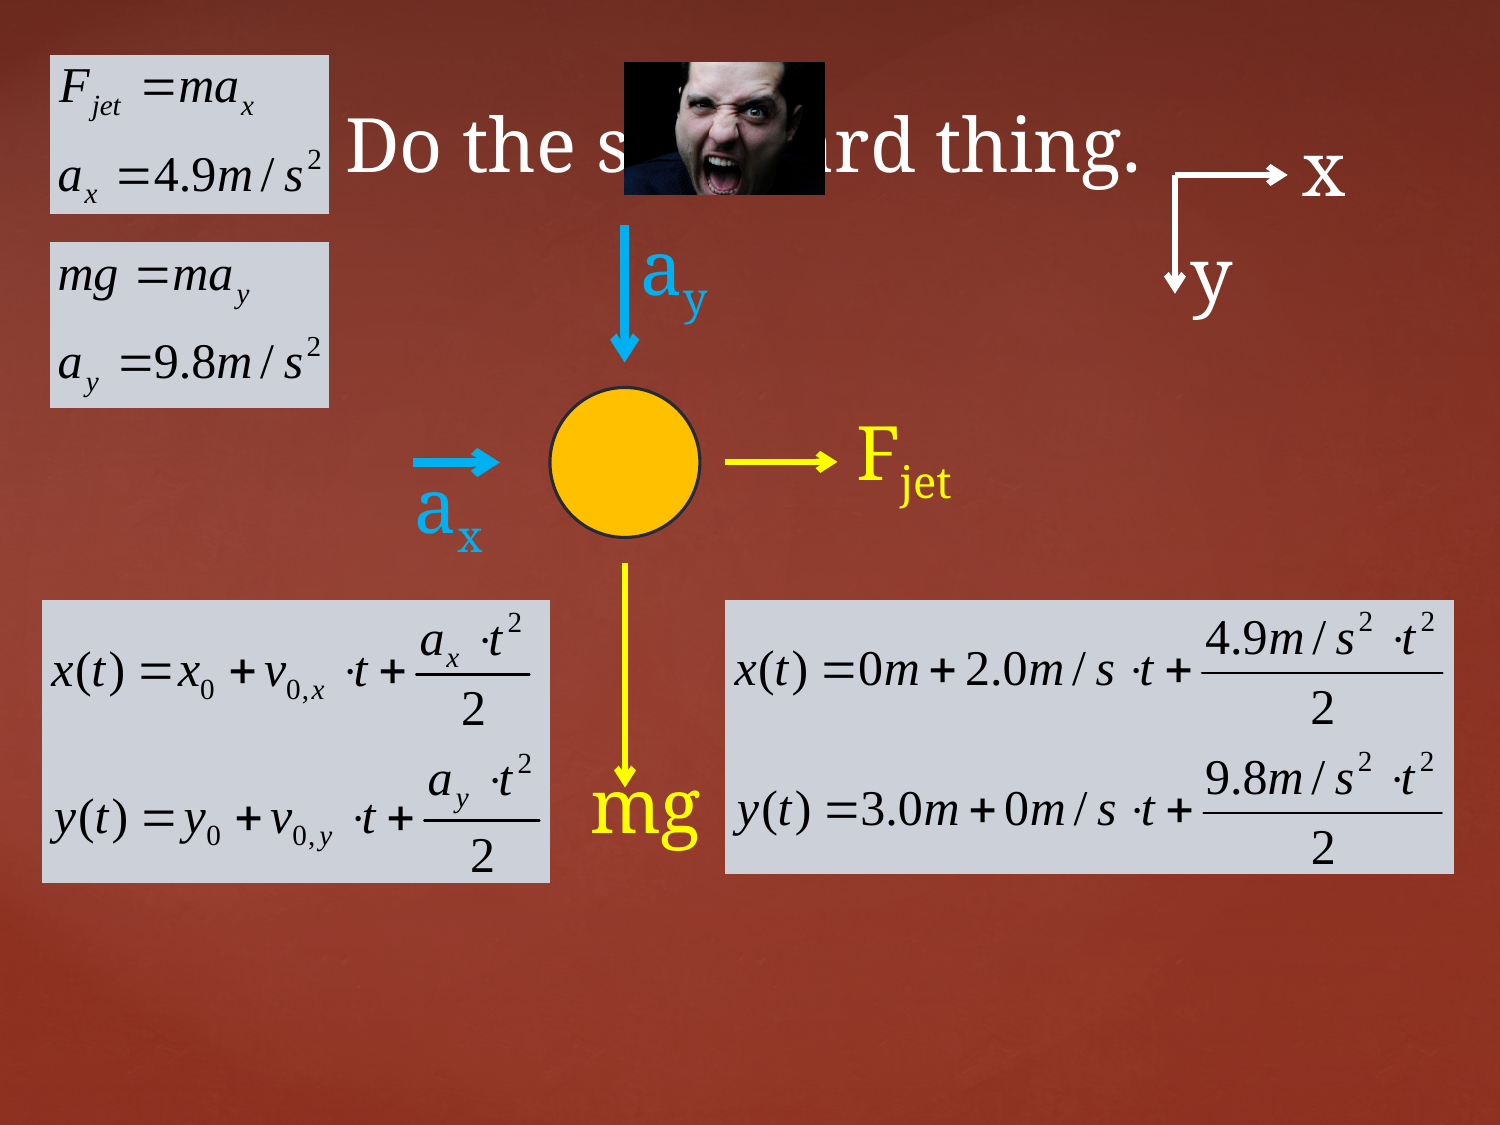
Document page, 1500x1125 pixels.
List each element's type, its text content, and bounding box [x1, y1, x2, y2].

text_box [548, 385, 702, 540]
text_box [399, 461, 501, 570]
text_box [574, 561, 750, 857]
title Do the standard thing. [336, 57, 1363, 195]
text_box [1174, 111, 1389, 326]
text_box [724, 408, 988, 516]
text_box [41, 599, 551, 884]
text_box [724, 599, 1455, 875]
picture [624, 61, 825, 196]
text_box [49, 54, 330, 215]
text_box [624, 223, 727, 363]
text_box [49, 241, 330, 409]
